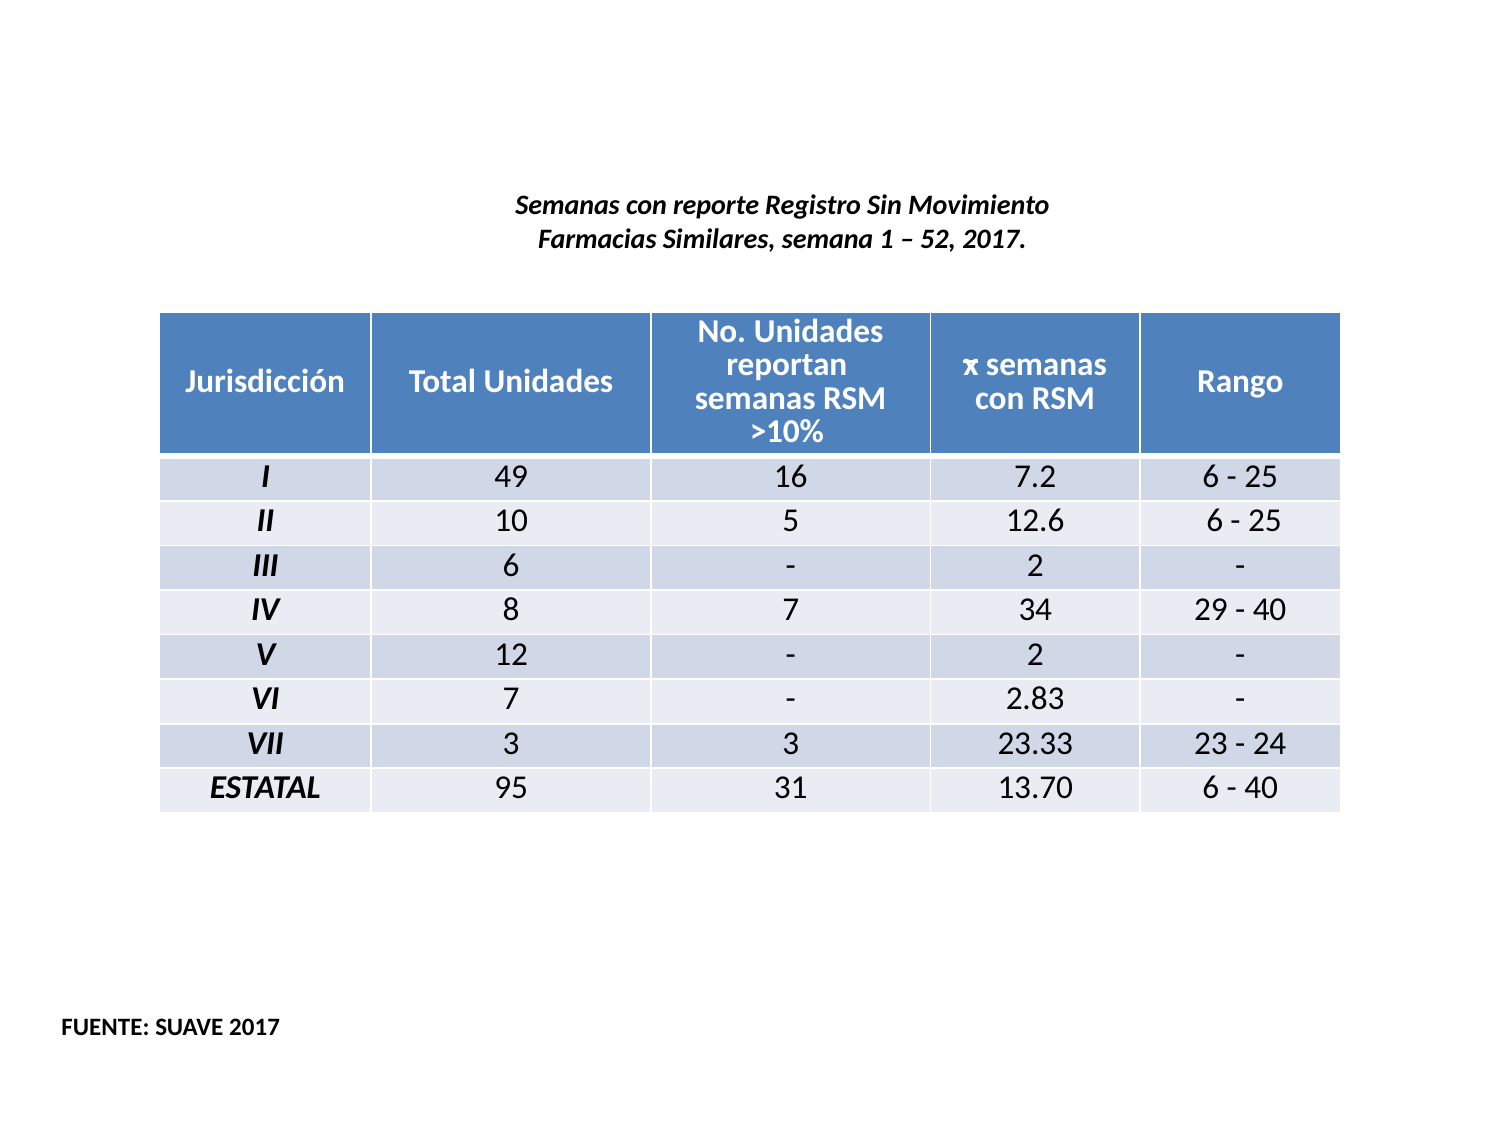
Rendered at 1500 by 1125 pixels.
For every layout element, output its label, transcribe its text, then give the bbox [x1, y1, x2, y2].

table_cell 12 [372, 635, 650, 678]
table_cell 29 - 40 [1141, 591, 1340, 634]
table_cell 7.2 [931, 459, 1139, 500]
table_cell VI [160, 680, 370, 723]
table_cell ESTATAL [160, 769, 370, 812]
table_cell I [160, 459, 370, 500]
table_cell - [1141, 635, 1340, 678]
table_cell 2 [931, 635, 1139, 678]
table_cell 34 [931, 591, 1139, 634]
table_cell 16 [652, 459, 930, 500]
table_header x semanas con RSM [931, 313, 1139, 453]
table_cell 2 [931, 546, 1139, 589]
table_cell 95 [372, 769, 650, 812]
table_cell 7 [652, 591, 930, 634]
table_cell 6 - 40 [1141, 769, 1340, 812]
table_cell - [1141, 546, 1340, 589]
table_cell 6 - 25 [1141, 459, 1340, 500]
table_cell 6 [372, 546, 650, 589]
table_cell - [652, 680, 930, 723]
table_cell 23.33 [931, 725, 1139, 767]
table_header Rango [1141, 313, 1340, 453]
table_cell 31 [652, 769, 930, 812]
table_cell - [1141, 680, 1340, 723]
table_cell - [652, 635, 930, 678]
table_cell V [160, 635, 370, 678]
table_cell VII [160, 725, 370, 767]
table_cell 3 [372, 725, 650, 767]
table_cell 6 - 25 [1141, 502, 1340, 545]
text_box Semanas con reporte Registro Sin Movimiento Farmacias Similares, semana 1 – 52, 2017. [424, 179, 1141, 262]
table_cell 2.83 [931, 680, 1139, 723]
table_cell 49 [372, 459, 650, 500]
table_cell 13.70 [931, 769, 1139, 812]
text_box FUENTE: SUAVE 2017 [46, 1003, 296, 1048]
table_cell 3 [652, 725, 930, 767]
table_cell 7 [372, 680, 650, 723]
table_cell 23 - 24 [1141, 725, 1340, 767]
table_cell - [652, 546, 930, 589]
table_cell 12.6 [931, 502, 1139, 545]
table_cell II [160, 502, 370, 545]
table_header Jurisdicción [160, 313, 370, 453]
table_cell 5 [652, 502, 930, 545]
table_cell 10 [372, 502, 650, 545]
table_cell III [160, 546, 370, 589]
table_header Total Unidades [372, 313, 650, 453]
table_header No. Unidades reportan semanas RSM >10% [652, 313, 930, 453]
table_cell IV [160, 591, 370, 634]
table_cell 8 [372, 591, 650, 634]
